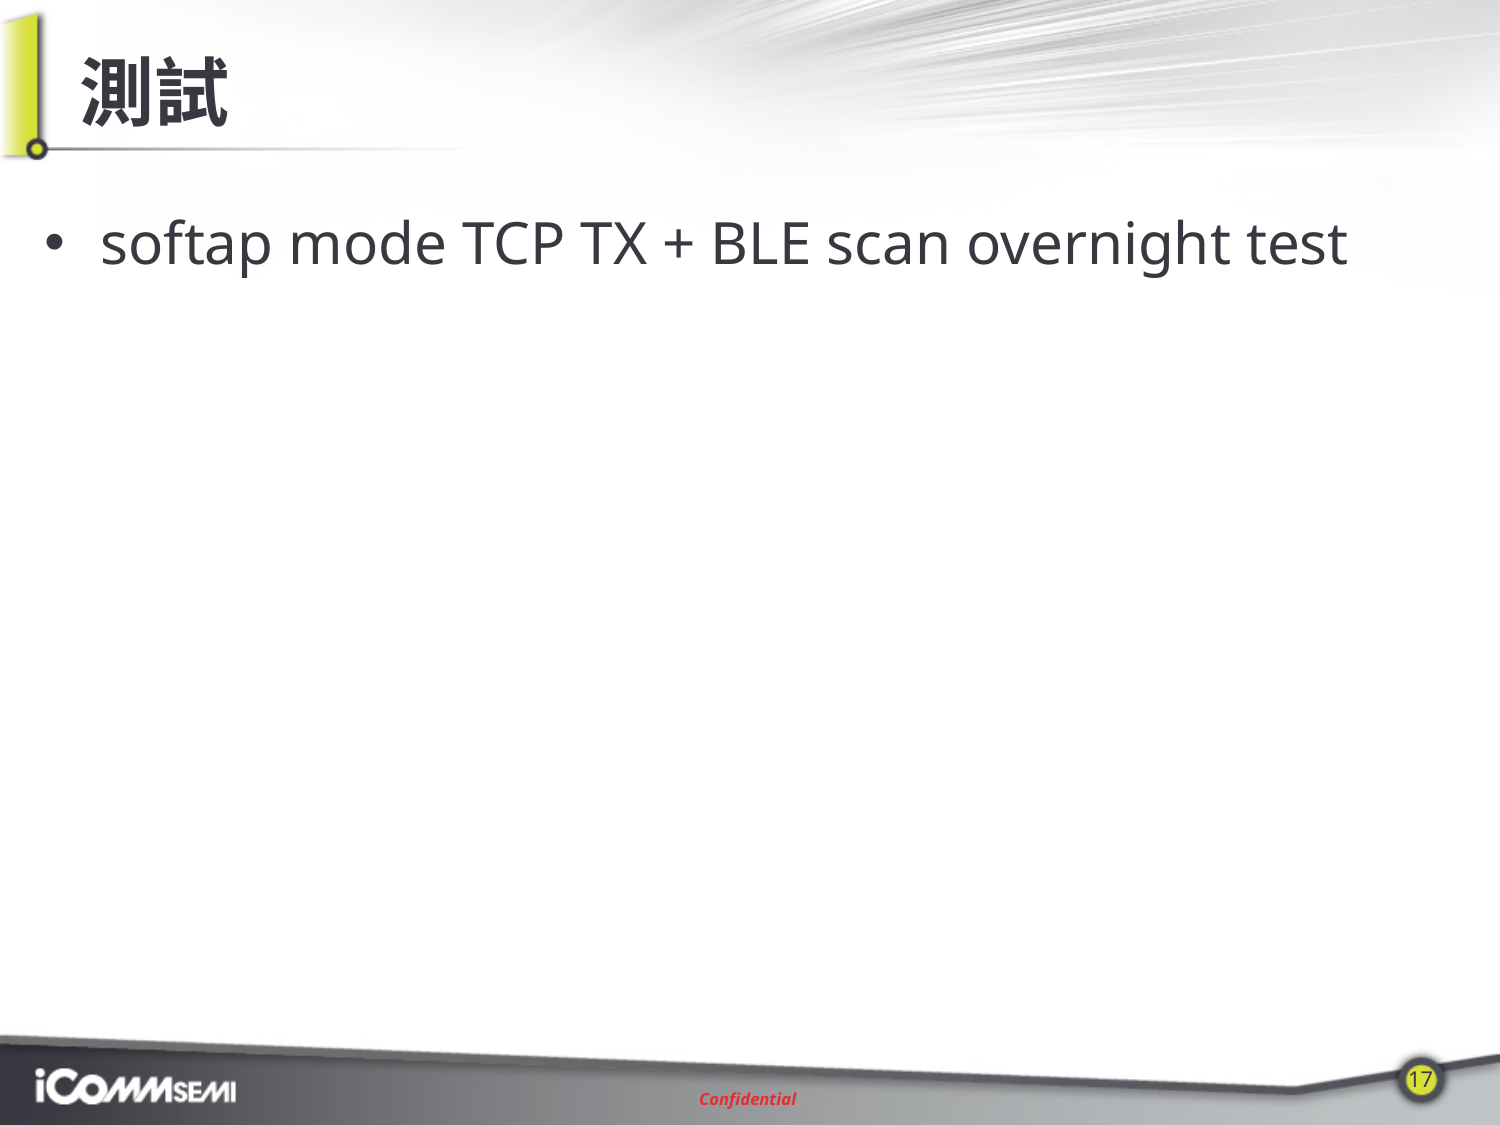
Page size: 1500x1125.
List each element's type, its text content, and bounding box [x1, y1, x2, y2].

title 測試 [64, 31, 1436, 149]
list softap mode TCP TX + BLE scan overnight test [29, 199, 1436, 1032]
picture [0, 0, 1500, 1125]
